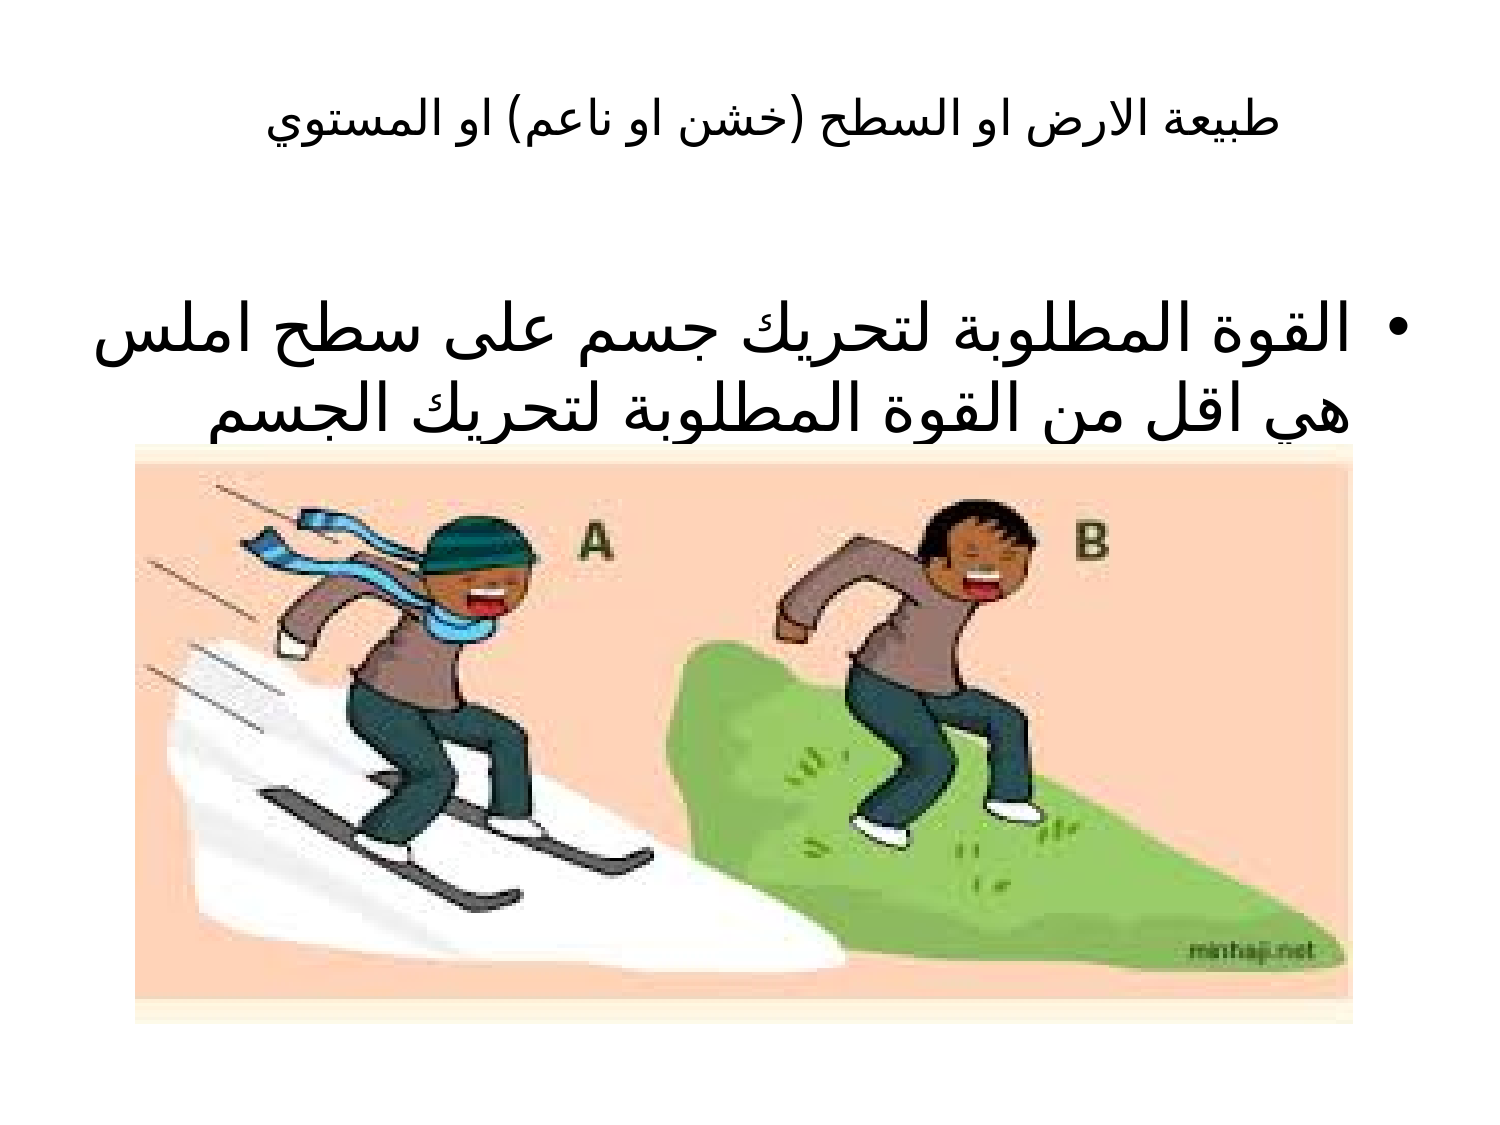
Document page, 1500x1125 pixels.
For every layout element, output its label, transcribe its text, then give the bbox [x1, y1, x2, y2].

title طبيعة الارض او السطح (خشن او ناعم) او المستوي [100, 78, 1447, 219]
list القوة المطلوبة لتحريك جسم على سطح املس هي اقل من القوة المطلوبة لتحريك الجسم نفسه على سطح خشن . [75, 184, 1425, 1005]
picture [135, 444, 1353, 1024]
